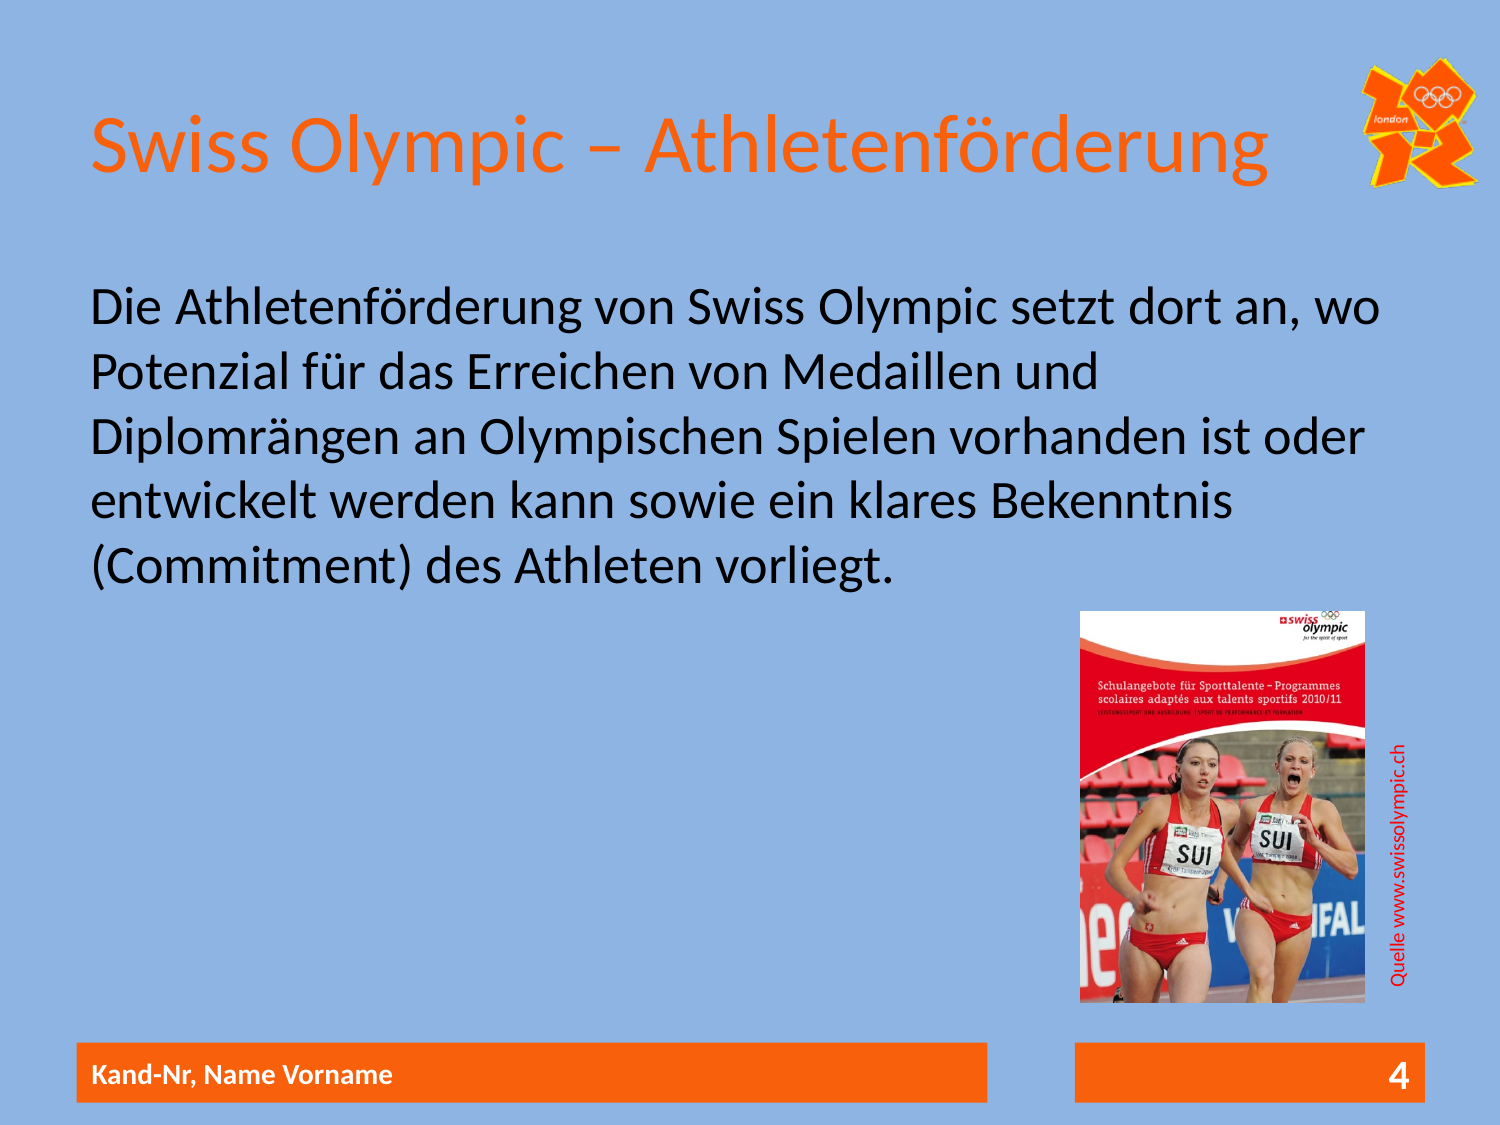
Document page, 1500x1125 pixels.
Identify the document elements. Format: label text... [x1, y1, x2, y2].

footer Kand-Nr, Name Vorname [76, 1042, 988, 1103]
text_box Quelle www.swissolympic.ch [1376, 645, 1416, 1003]
slide_number 4 [1074, 1042, 1425, 1103]
picture [1080, 610, 1365, 1003]
list Die Athletenförderung von Swiss Olympic setzt dort an, wo Potenzial für das Erreichen von Medaillen und Diplomrängen an Olympischen Spielen vorhanden ist oder entwickelt werden kann sowie ein klares Bekenntnis (Commitment) des Athleten vorliegt. [75, 262, 1425, 1005]
title Swiss Olympic – Athletenförderung [75, 45, 1347, 233]
picture [1340, 42, 1500, 202]
